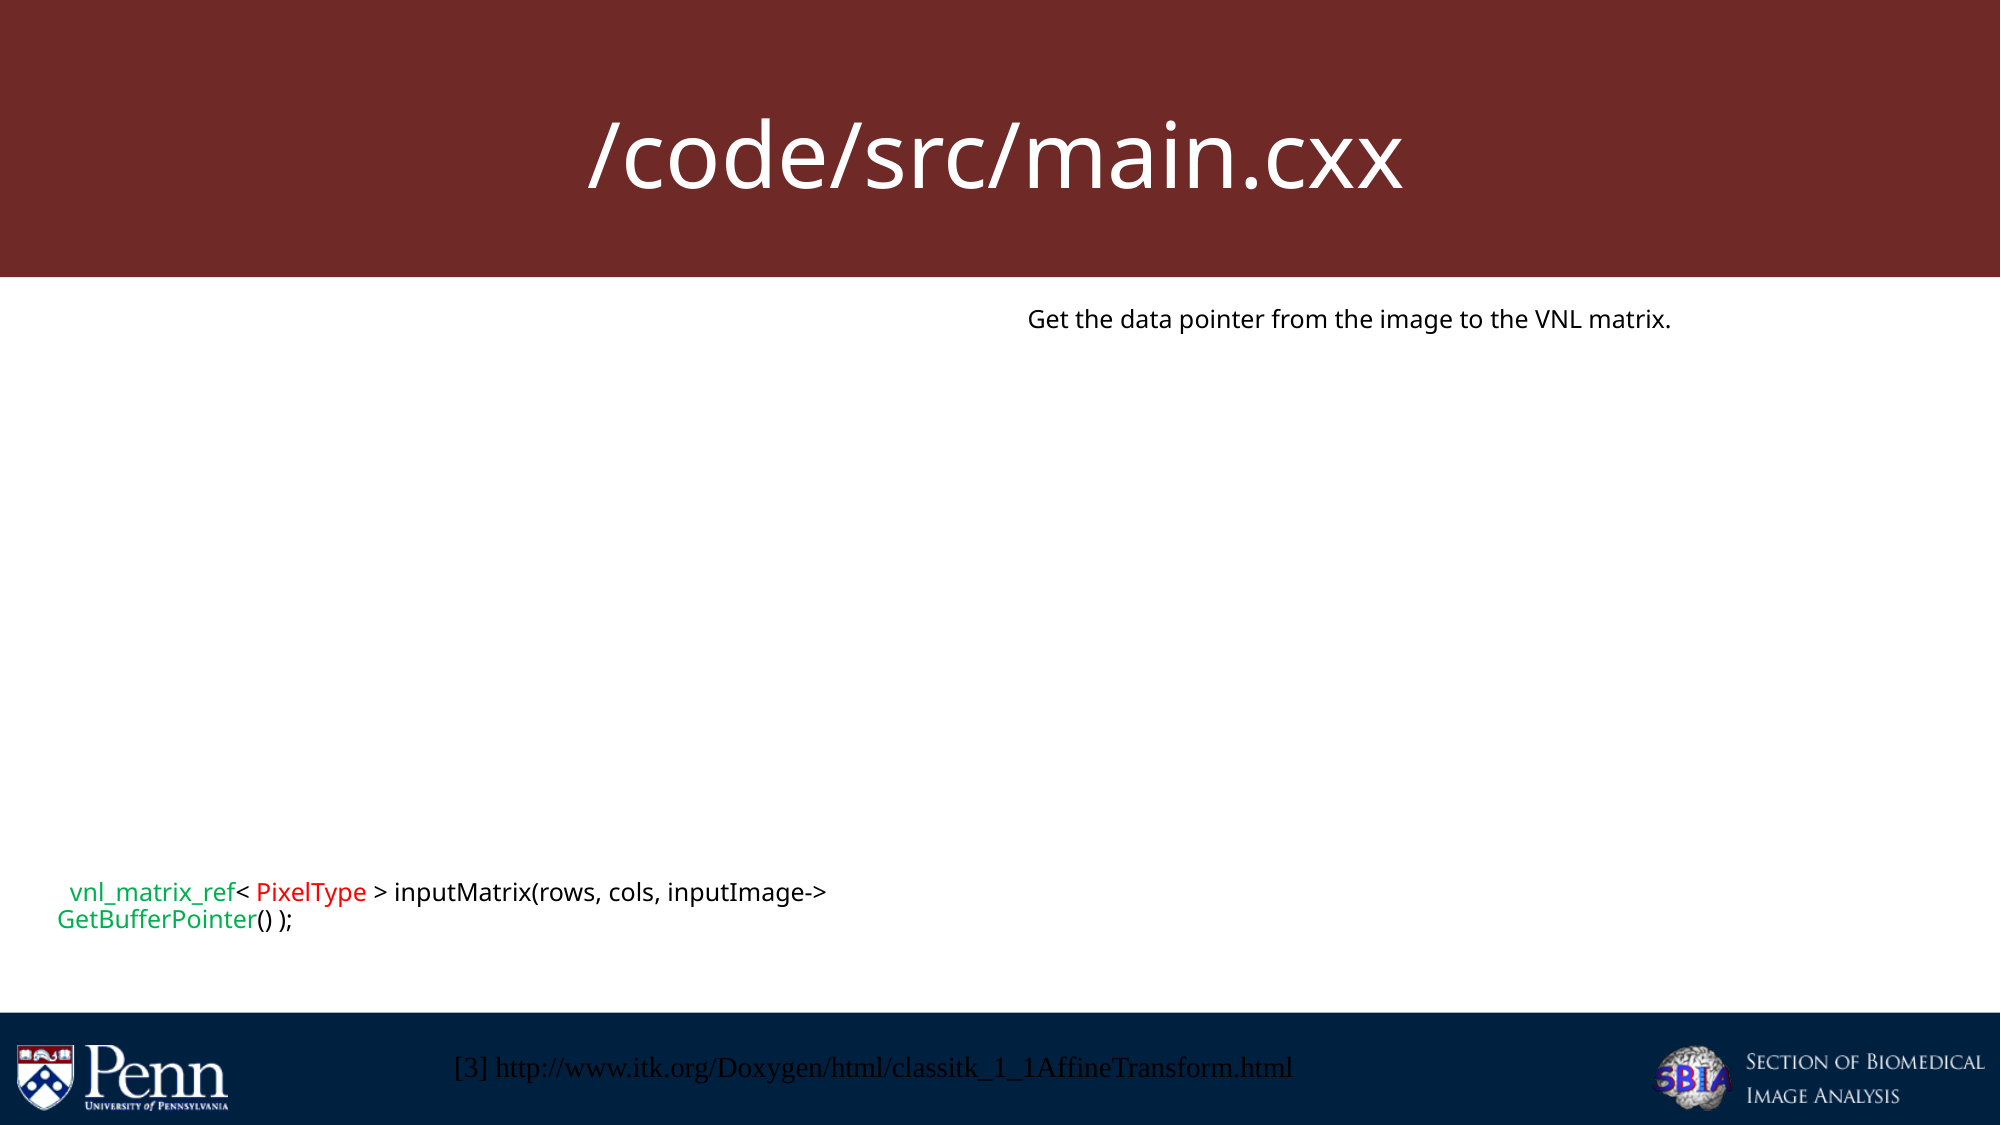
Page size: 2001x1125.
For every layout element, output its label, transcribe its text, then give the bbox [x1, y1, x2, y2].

picture [17, 1045, 228, 1111]
footer [3] http://www.itk.org/Doxygen/html/classitk_1_1AffineTransform.html [262, 1035, 1485, 1096]
title /code/src/main.cxx [42, 43, 1952, 275]
picture [1652, 1044, 1985, 1112]
list typedef float PixelType; typedef itk::Image< PixelType, 2 > ImageType; ImageType::Pointer inputImage = ImageType::New(); SafeReadImage<ImageType>( inputImage, im_base-> GetFileName()); const unsigned int rows = inputImage-> GetBufferedRegion().GetSize()[0]; const unsigned int cols = inputImage-> GetBufferedRegion().GetSize()[1]; typedef vnl_matrix< PixelType > MatrixType; vnl_matrix_ref< PixelType > inputMatrix(rows, cols, inputImage-> GetBufferPointer() ); [42, 299, 988, 1014]
list Get the data pointer from the image to the VNL matrix. [1012, 299, 1952, 1014]
